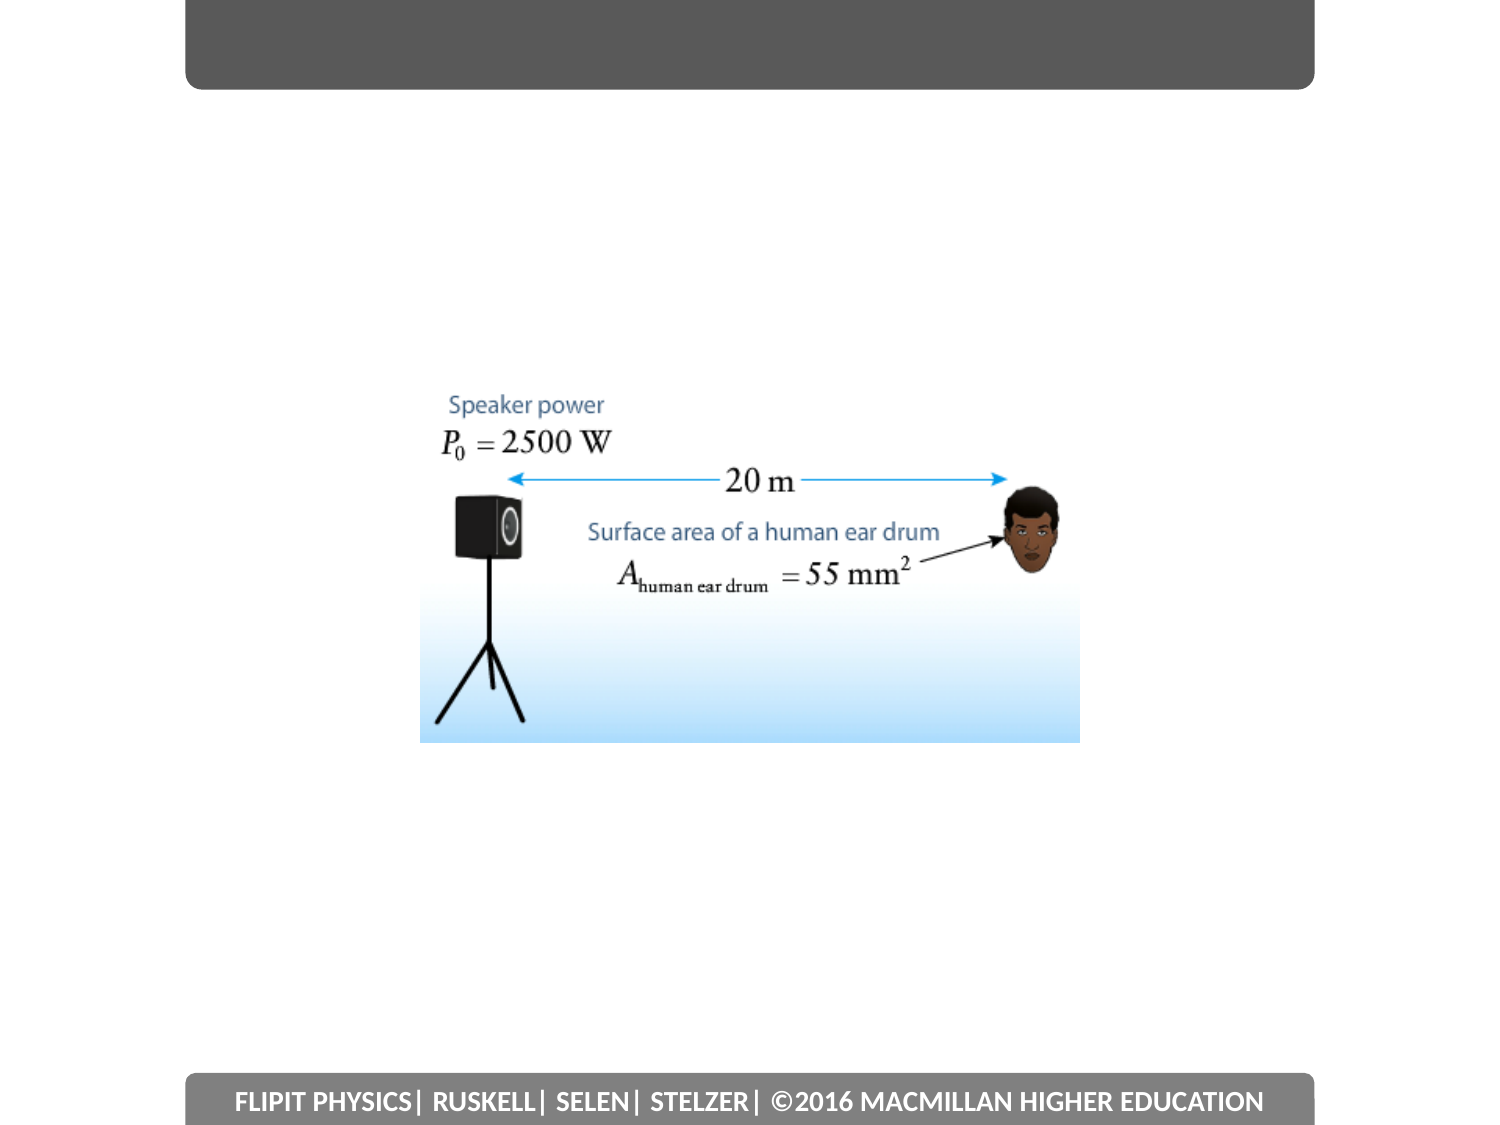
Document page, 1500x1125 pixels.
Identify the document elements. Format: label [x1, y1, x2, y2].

text_box [185, 0, 1315, 90]
text_box [187, 1074, 1313, 1125]
picture [420, 382, 1080, 743]
